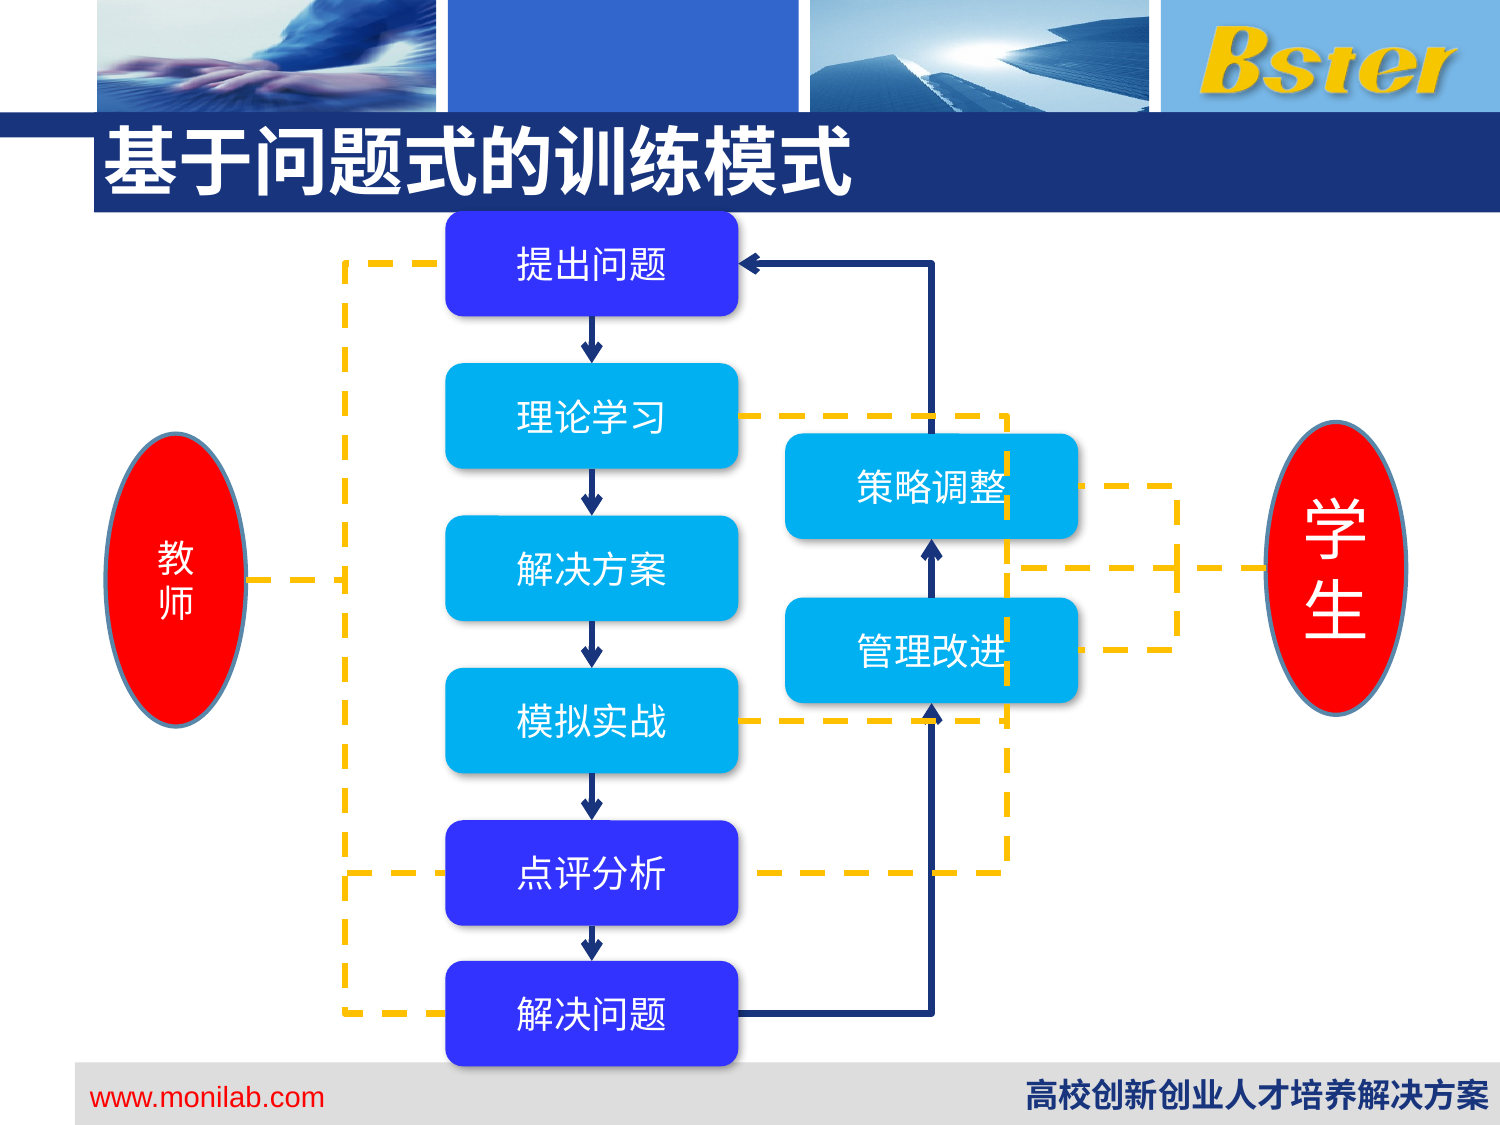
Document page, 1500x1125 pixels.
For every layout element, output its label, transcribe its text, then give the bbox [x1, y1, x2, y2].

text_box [737, 568, 1266, 874]
text_box 解决问题 [443, 958, 741, 1069]
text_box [749, 251, 921, 414]
picture [1199, 26, 1458, 94]
picture [97, 0, 437, 112]
text_box 解决方案 [450, 513, 732, 624]
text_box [737, 415, 1266, 566]
text_box 提出问题 [443, 208, 741, 319]
picture [810, 0, 1150, 112]
text_box 模拟实战 [451, 665, 731, 776]
text_box 点评分析 [450, 818, 732, 928]
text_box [245, 579, 446, 1014]
text_box 教师 [103, 431, 240, 729]
title 基于问题式的训练模式 [88, 113, 1369, 206]
text_box 理论学习 [450, 361, 741, 471]
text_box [737, 881, 932, 1015]
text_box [245, 263, 446, 578]
text_box 学生 [1270, 419, 1409, 717]
